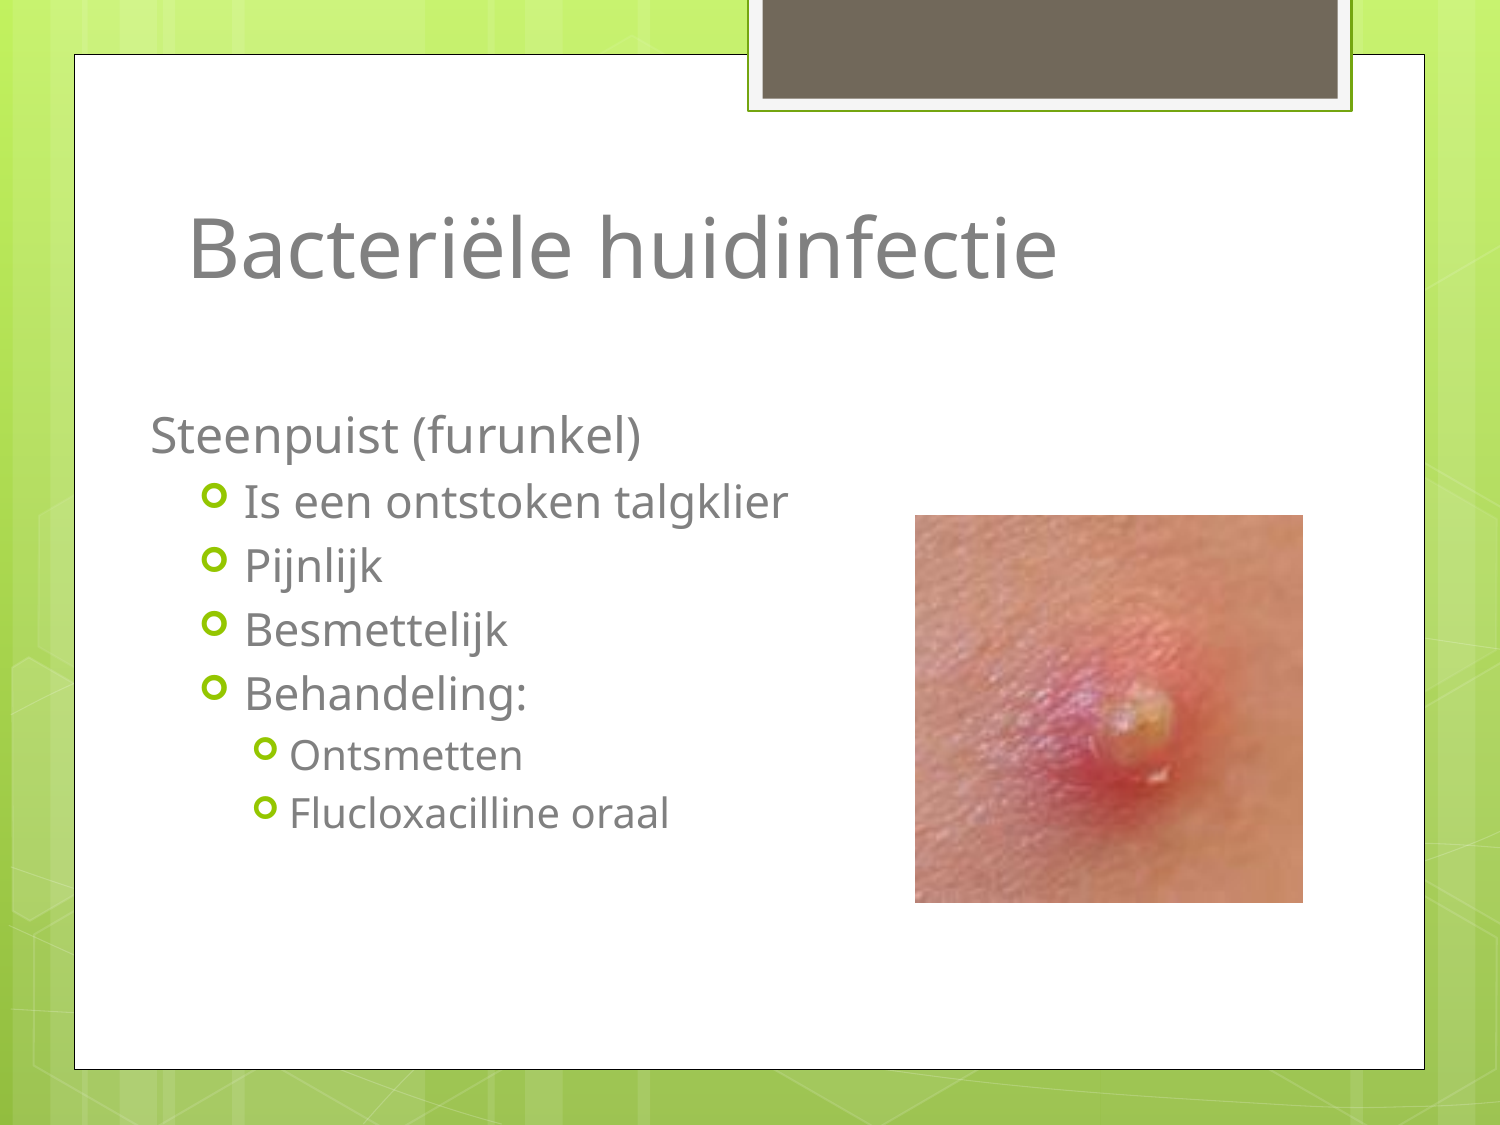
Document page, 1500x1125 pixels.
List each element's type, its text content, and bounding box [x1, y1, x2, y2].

title Bacteriële huidinfectie [171, 168, 1324, 303]
list Steenpuist (furunkel) Is een ontstoken talgklier Pijnlijk Besmettelijk Behandeling: Ontsmetten Flucloxacilline oraal [123, 326, 845, 1055]
picture [915, 514, 1303, 903]
